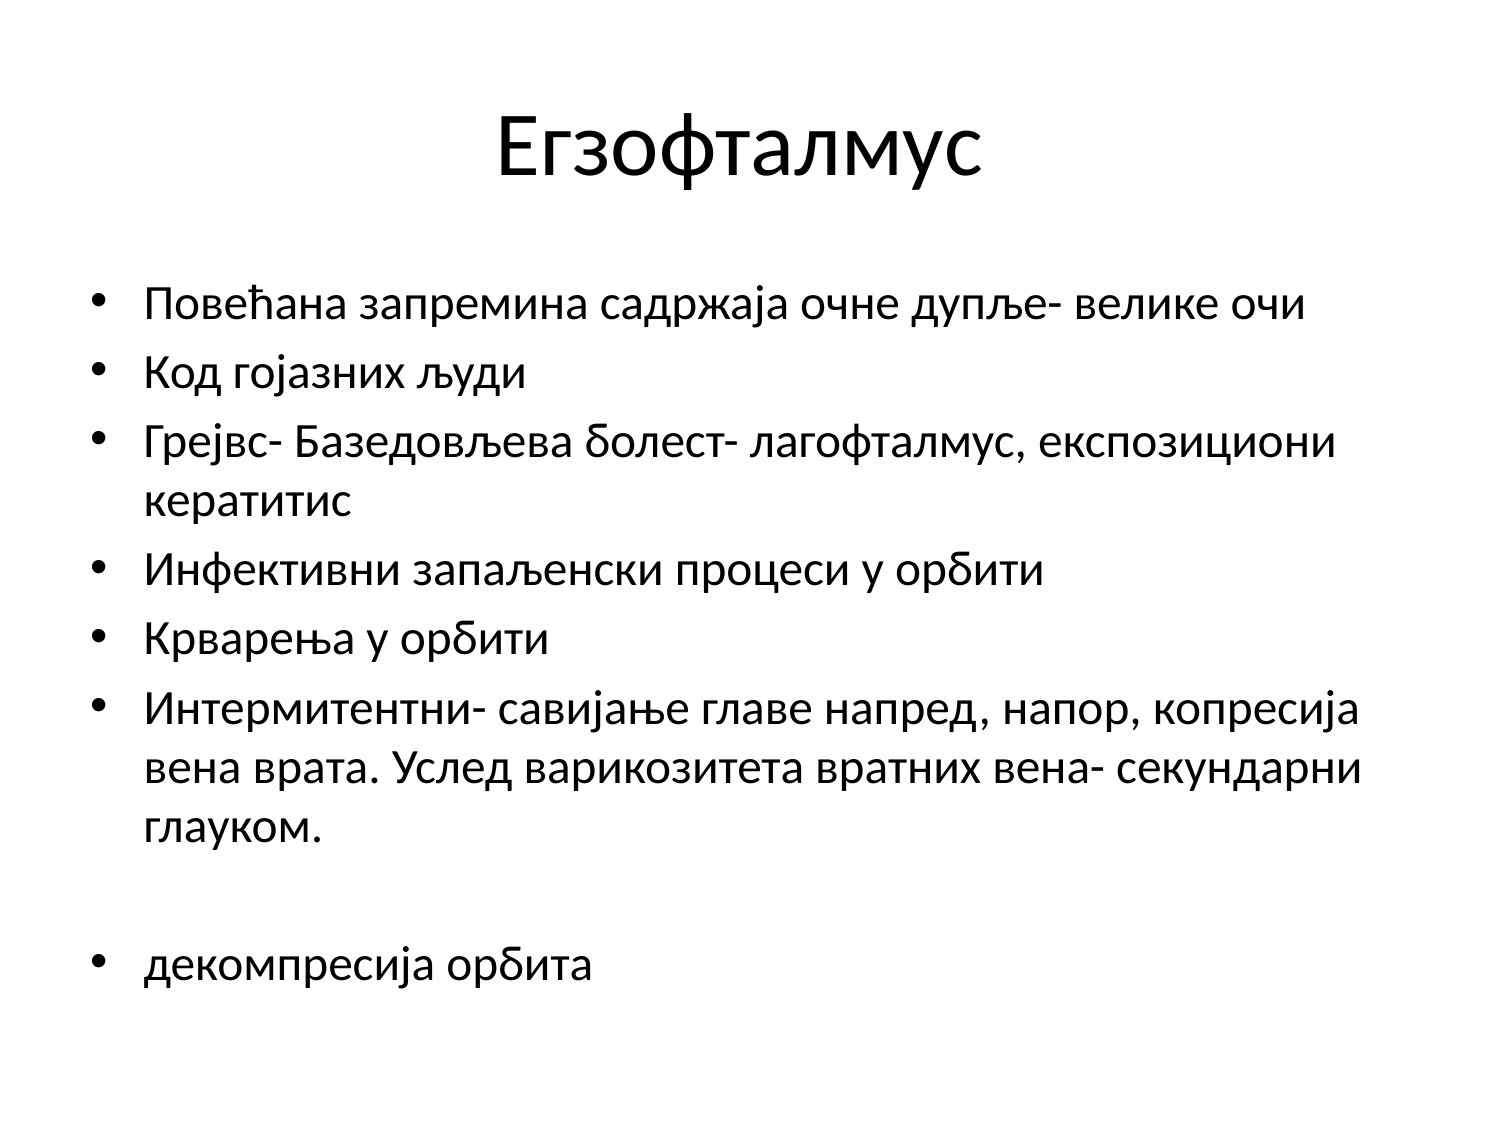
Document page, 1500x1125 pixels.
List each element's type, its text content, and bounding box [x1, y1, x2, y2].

title Егзофталмус [75, 45, 1425, 233]
list Повећана запремина садржаја очне дупље- велике очи Код гојазних људи Грејвс- Базедовљева болест- лагофталмус, експозициони кератитис Инфективни запаљенски процеси у орбити Крварења у орбити Интермитентни- савијање главе напред, напор, копресија вена врата. Услед варикозитета вратних вена- секундарни глауком. декомпресија орбита [75, 262, 1425, 1005]
